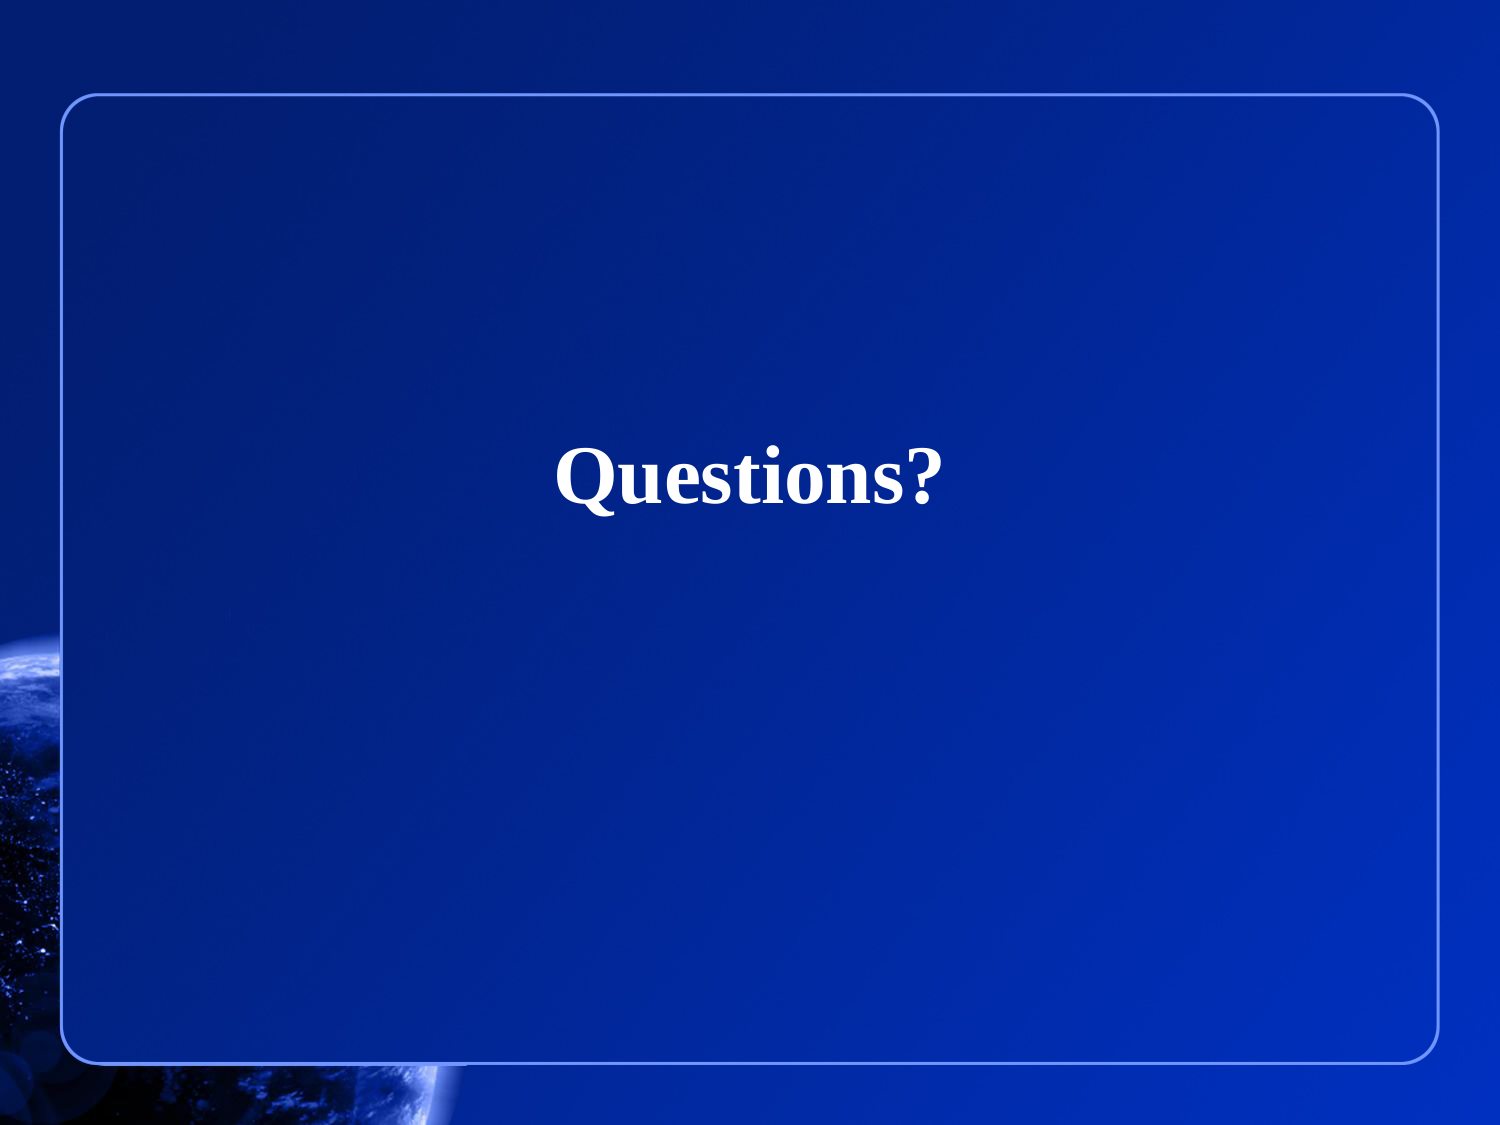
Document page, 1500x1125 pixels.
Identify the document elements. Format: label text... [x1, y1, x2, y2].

title Questions? [74, 411, 1426, 529]
picture [0, 0, 1500, 1125]
